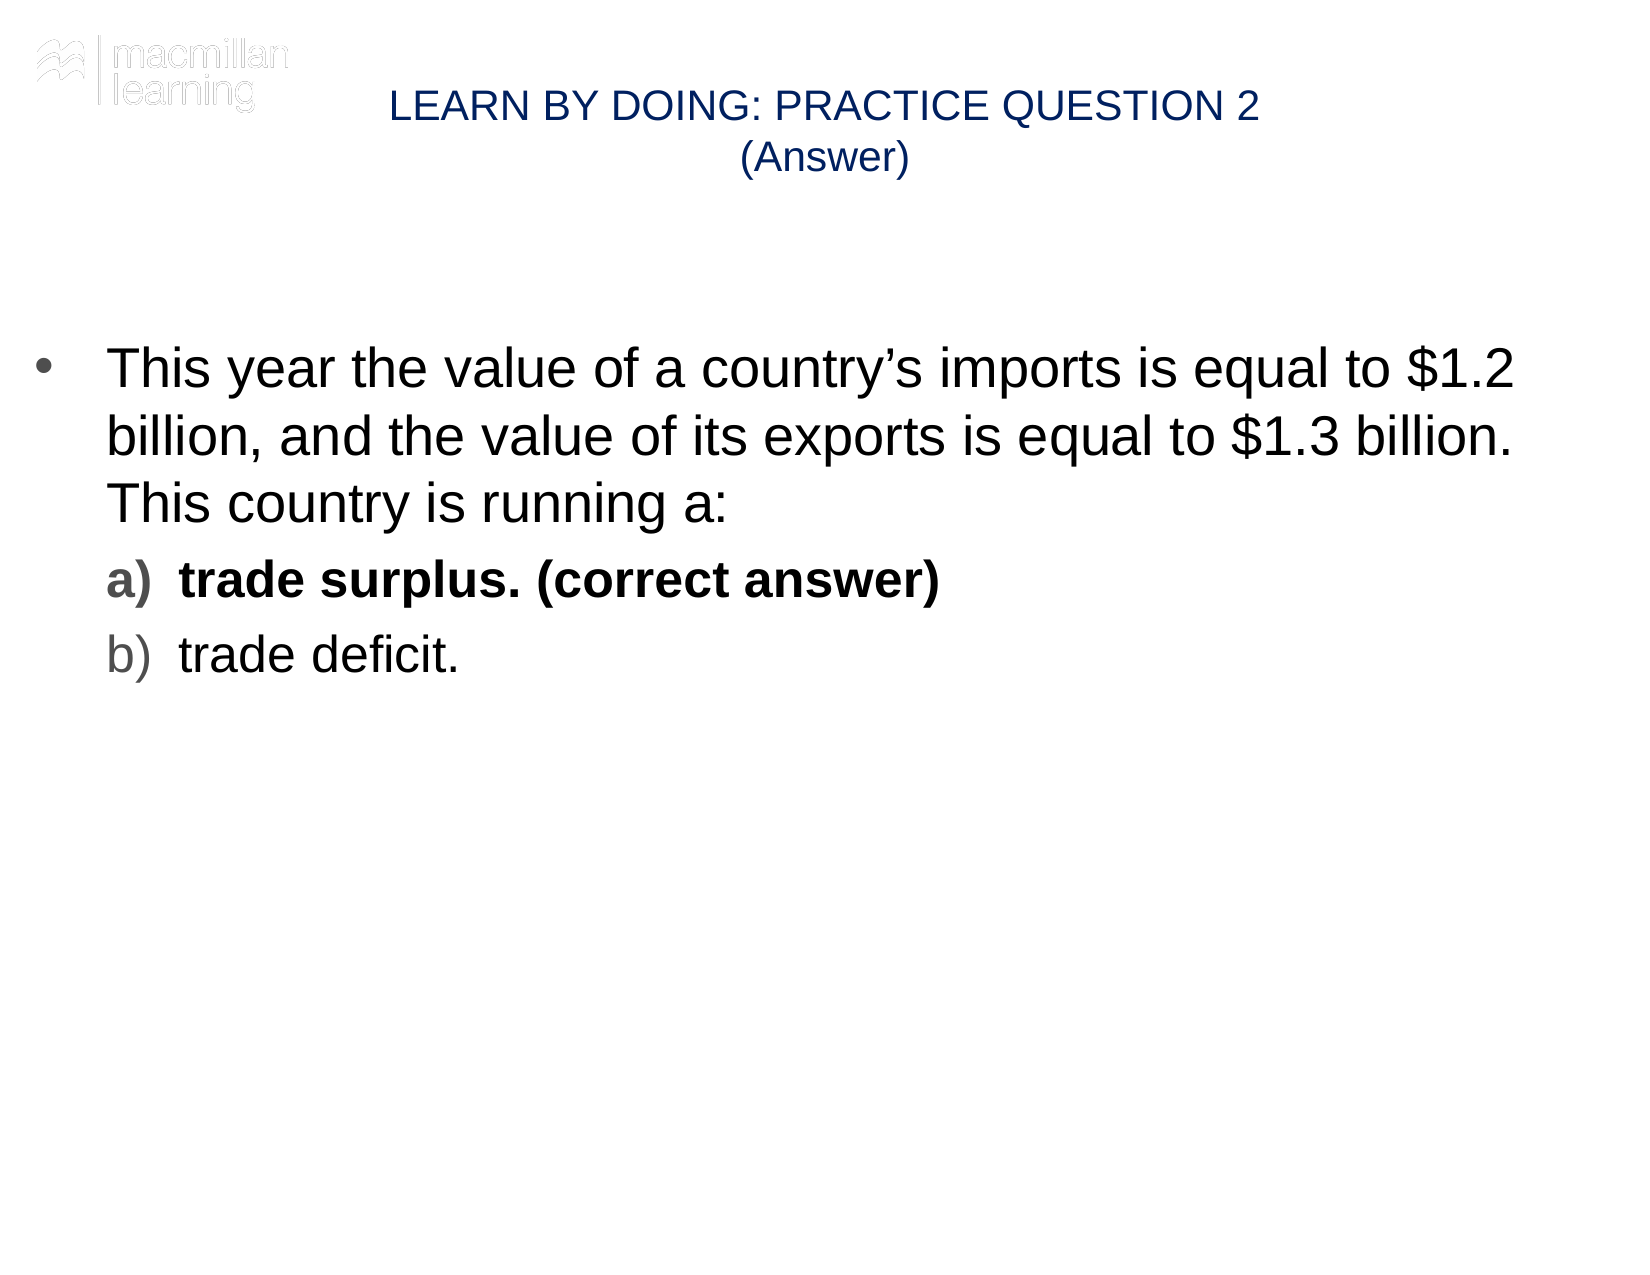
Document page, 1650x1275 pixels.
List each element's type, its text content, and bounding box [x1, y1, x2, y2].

picture [37, 35, 288, 62]
title LEARN BY DOING: PRACTICE QUESTION 2 (Answer) [0, 62, 1650, 197]
list This year the value of a country’s imports is equal to $1.2 billion, and the value of its exports is equal to $1.3 billion. This country is running a: trade surplus. (correct answer) trade deficit. [19, 317, 1628, 701]
